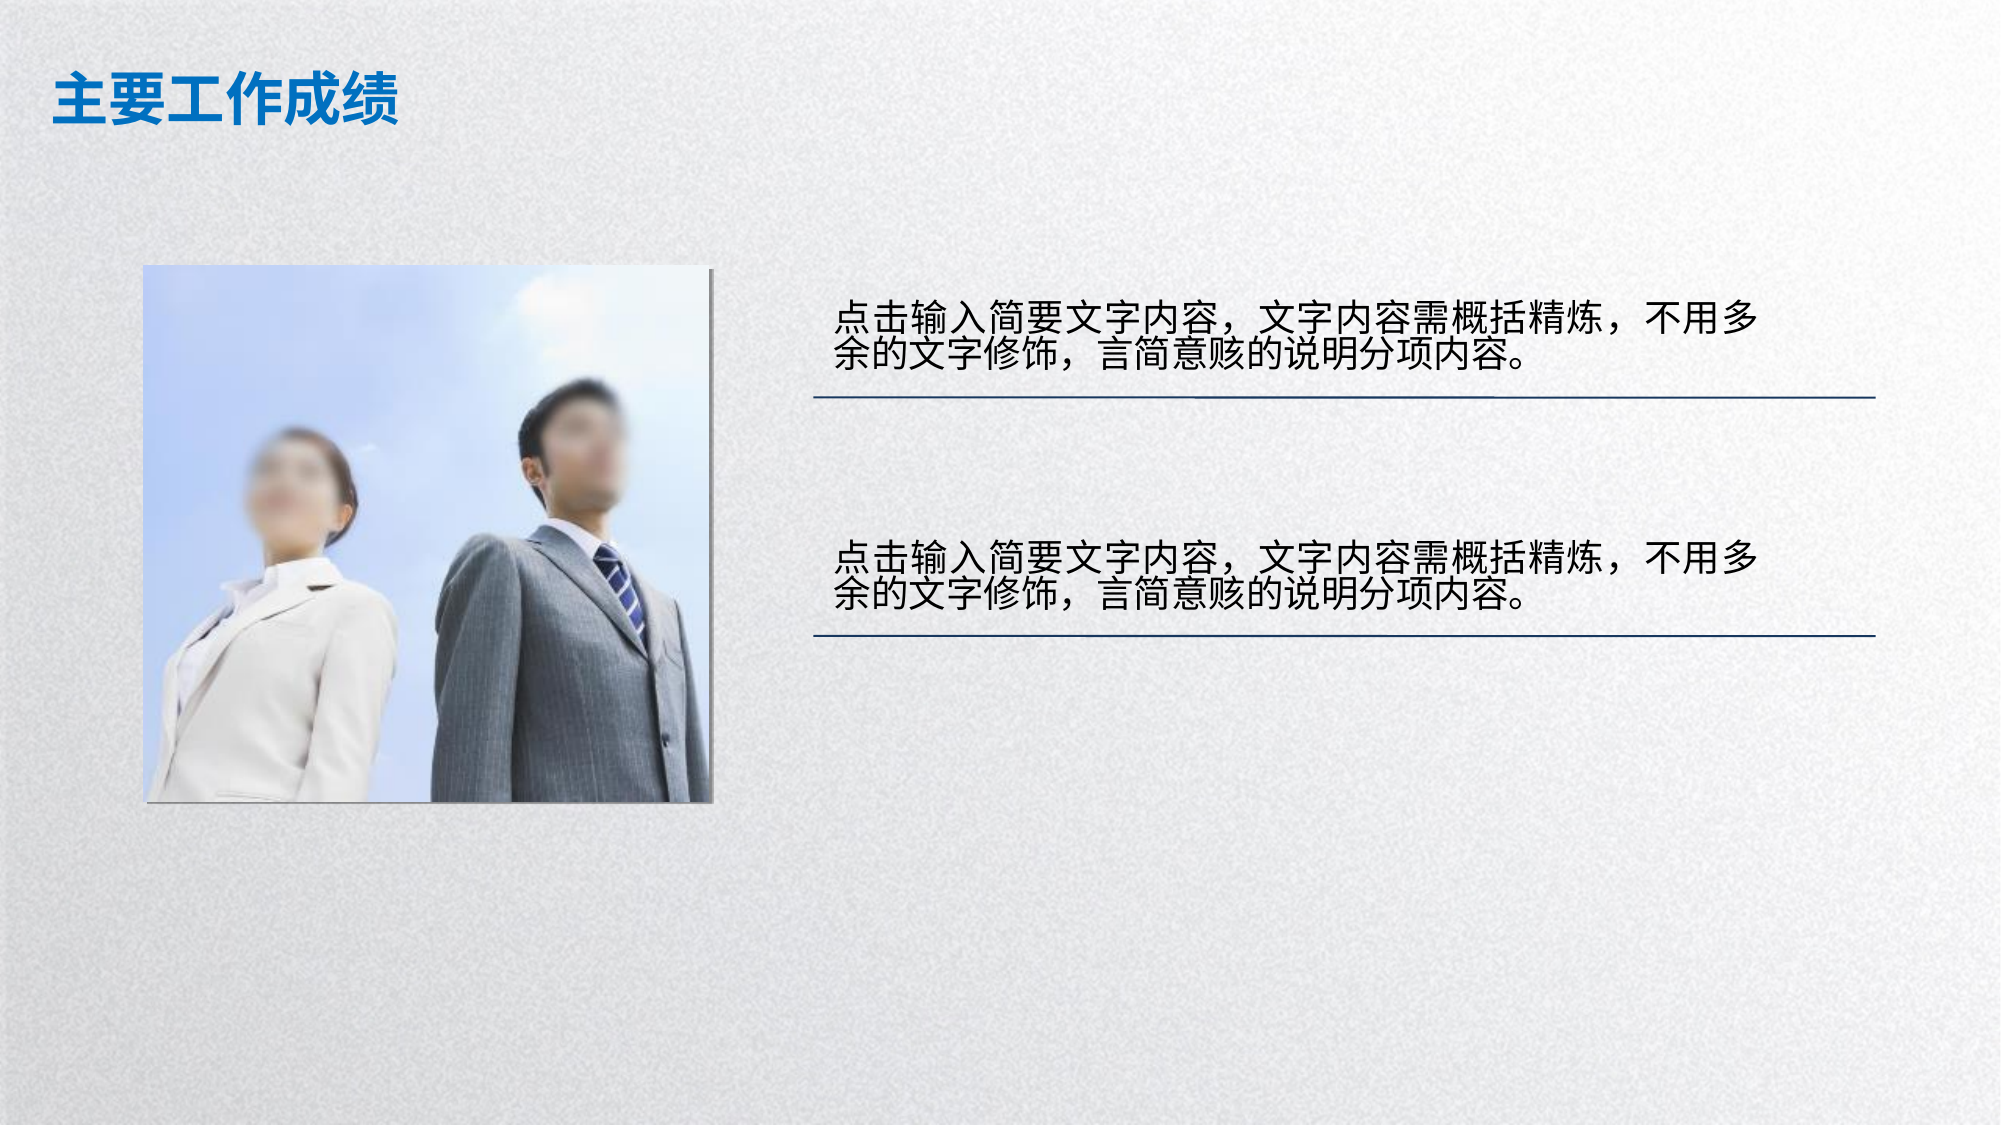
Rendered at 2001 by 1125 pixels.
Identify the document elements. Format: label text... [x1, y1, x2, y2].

text_box 点击输入简要文字内容，文字内容需概括精炼，不用多余的文字修饰，言简意赅的说明分项内容。 [813, 292, 1780, 385]
text_box 主要工作成绩 [35, 54, 591, 140]
picture [0, 0, 2001, 1125]
text_box 点击输入简要文字内容，文字内容需概括精炼，不用多余的文字修饰，言简意赅的说明分项内容。 [813, 533, 1780, 626]
